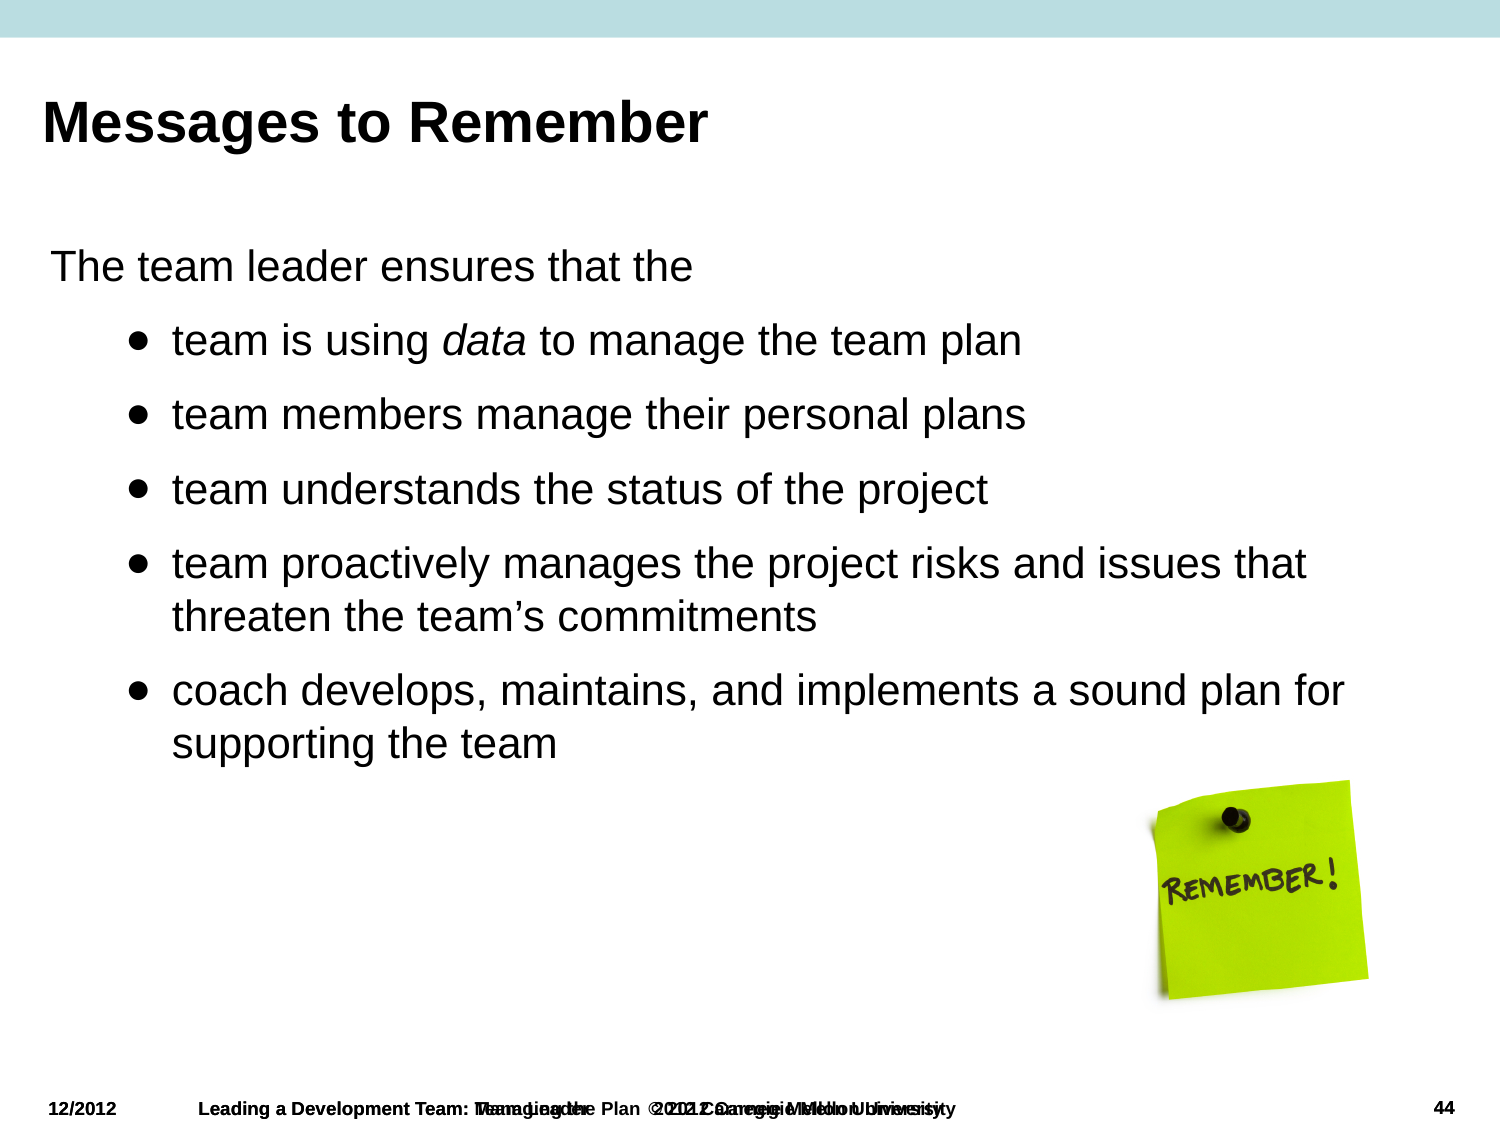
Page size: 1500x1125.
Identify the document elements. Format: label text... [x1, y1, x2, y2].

picture [1089, 738, 1431, 1036]
list The team leader ensures that the team is using data to manage the team plan team members manage their personal plans team understands the status of the project team proactively manages the project risks and issues that threaten the team’s commitments coach develops, maintains, and implements a sound plan for supporting the team [50, 237, 1437, 848]
title Messages to Remember [42, 97, 1438, 154]
